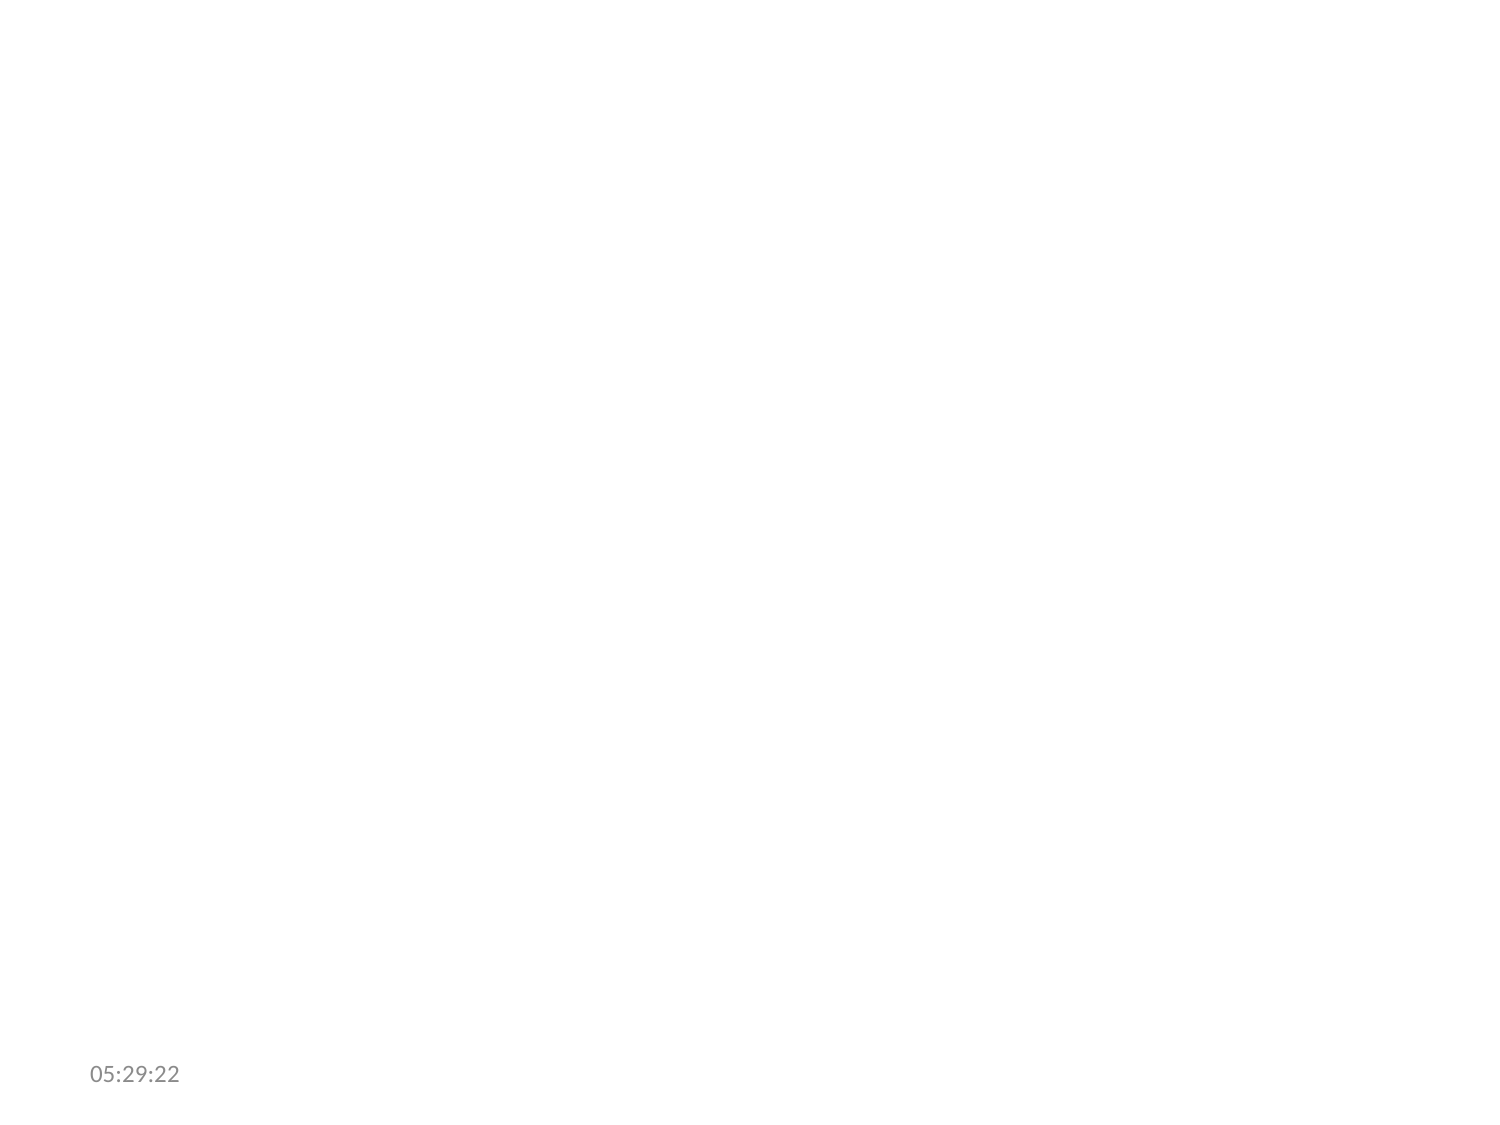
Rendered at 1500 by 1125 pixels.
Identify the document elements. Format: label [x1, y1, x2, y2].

slide_number [75, 1042, 425, 1103]
